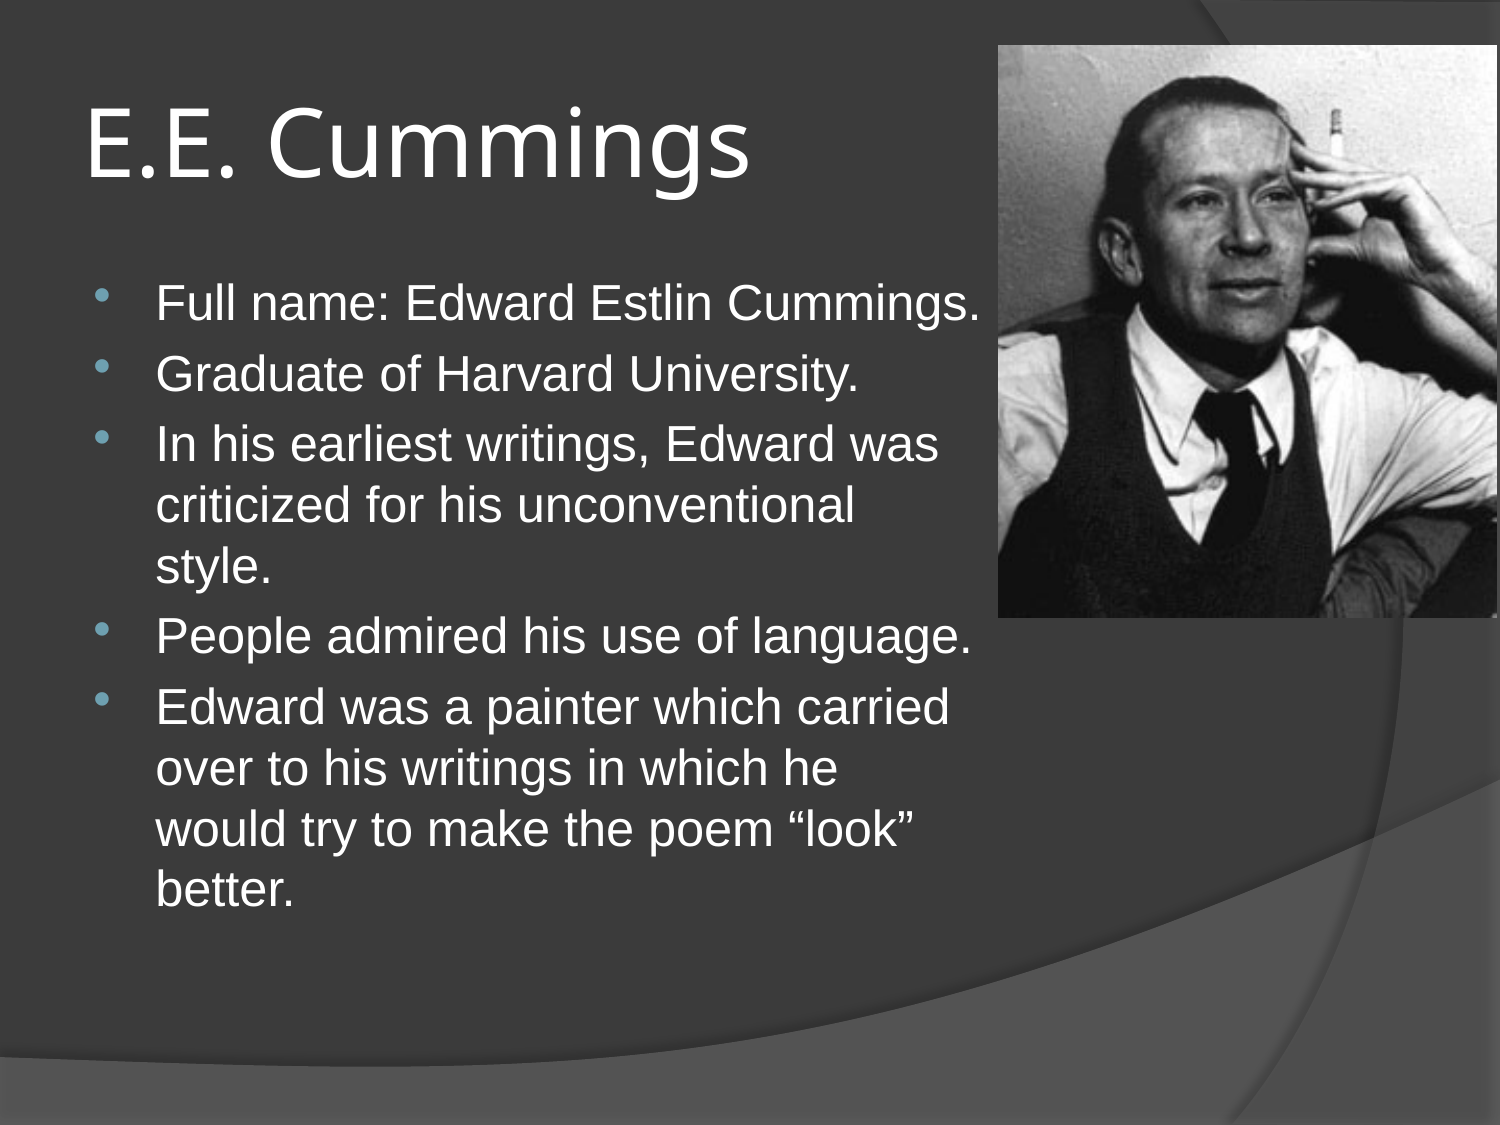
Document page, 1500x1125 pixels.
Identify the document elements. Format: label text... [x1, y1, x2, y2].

picture [998, 44, 1498, 619]
list Full name: Edward Estlin Cummings. Graduate of Harvard University. In his earliest writings, Edward was criticized for his unconventional style. People admired his use of language. Edward was a painter which carried over to his writings in which he would try to make the poem “look” better. [75, 262, 999, 1005]
title E.E. Cummings [75, 45, 989, 233]
